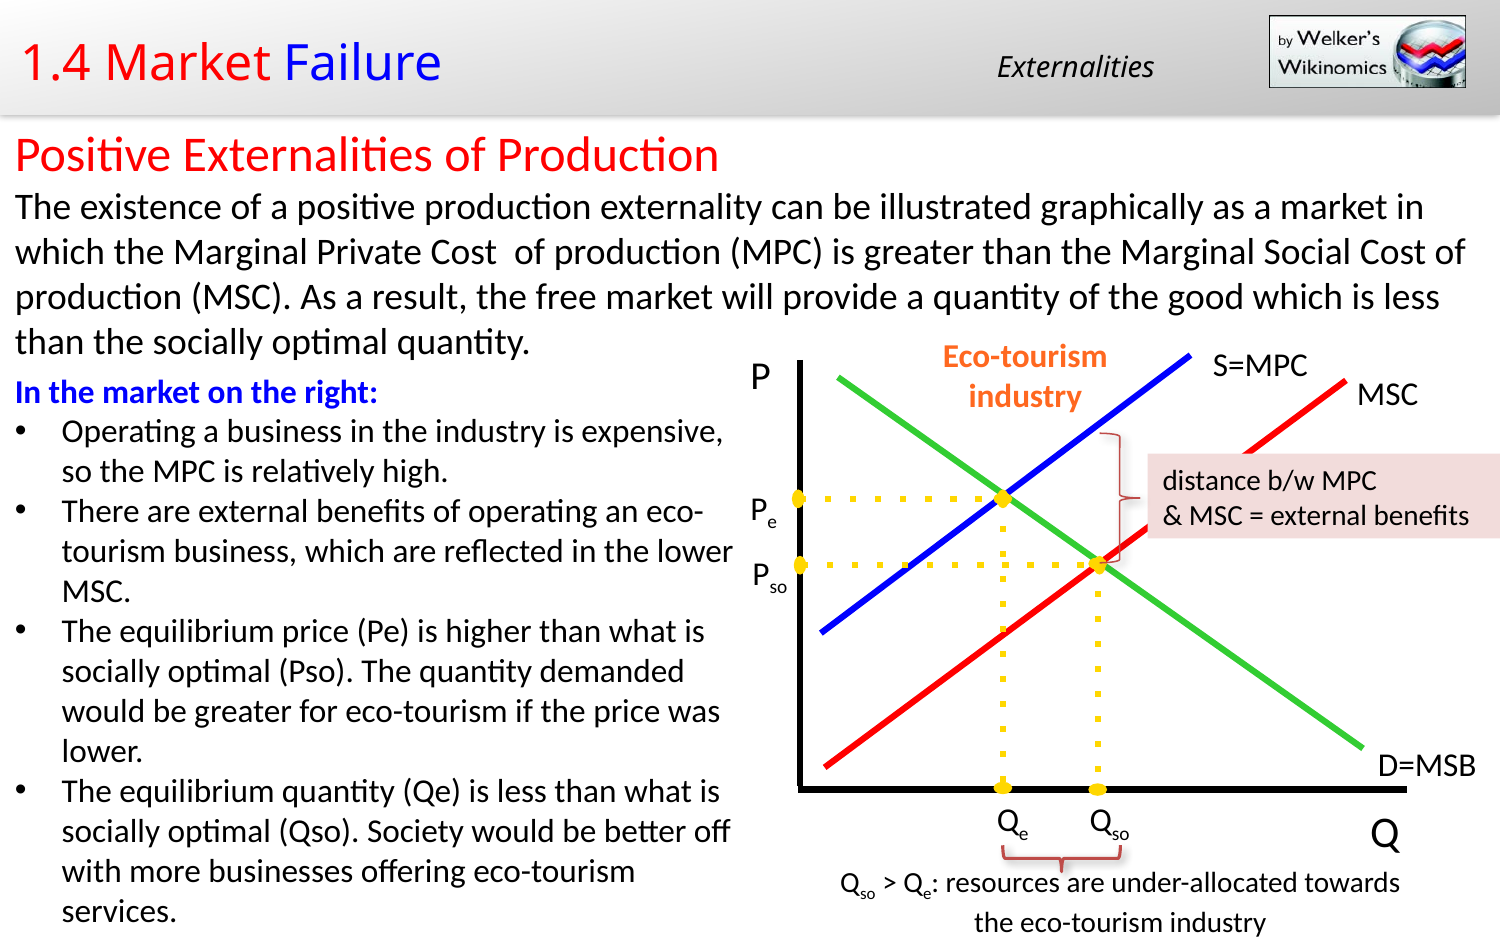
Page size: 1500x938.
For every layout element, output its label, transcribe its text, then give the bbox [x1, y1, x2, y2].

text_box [0, 0, 1500, 115]
text_box In the market on the right: Operating a business in the industry is expensive, so the MPC is relatively high. There are external benefits of operating an eco-tourism business, which are reflected in the lower MSC. The equilibrium price (Pe) is higher than what is socially optimal (Pso). The quantity demanded would be greater for eco-tourism if the price was lower. The equilibrium quantity (Qe) is less than what is socially optimal (Qso). Society would be better off with more businesses offering eco-tourism services. [0, 362, 730, 936]
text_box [735, 326, 1500, 938]
text_box Positive Externalities of Production The existence of a positive production externality can be illustrated graphically as a market in which the Marginal Private Cost of production (MPC) is greater than the Marginal Social Cost of production (MSC). As a result, the free market will provide a quantity of the good which is less than the socially optimal quantity. [0, 123, 1500, 362]
